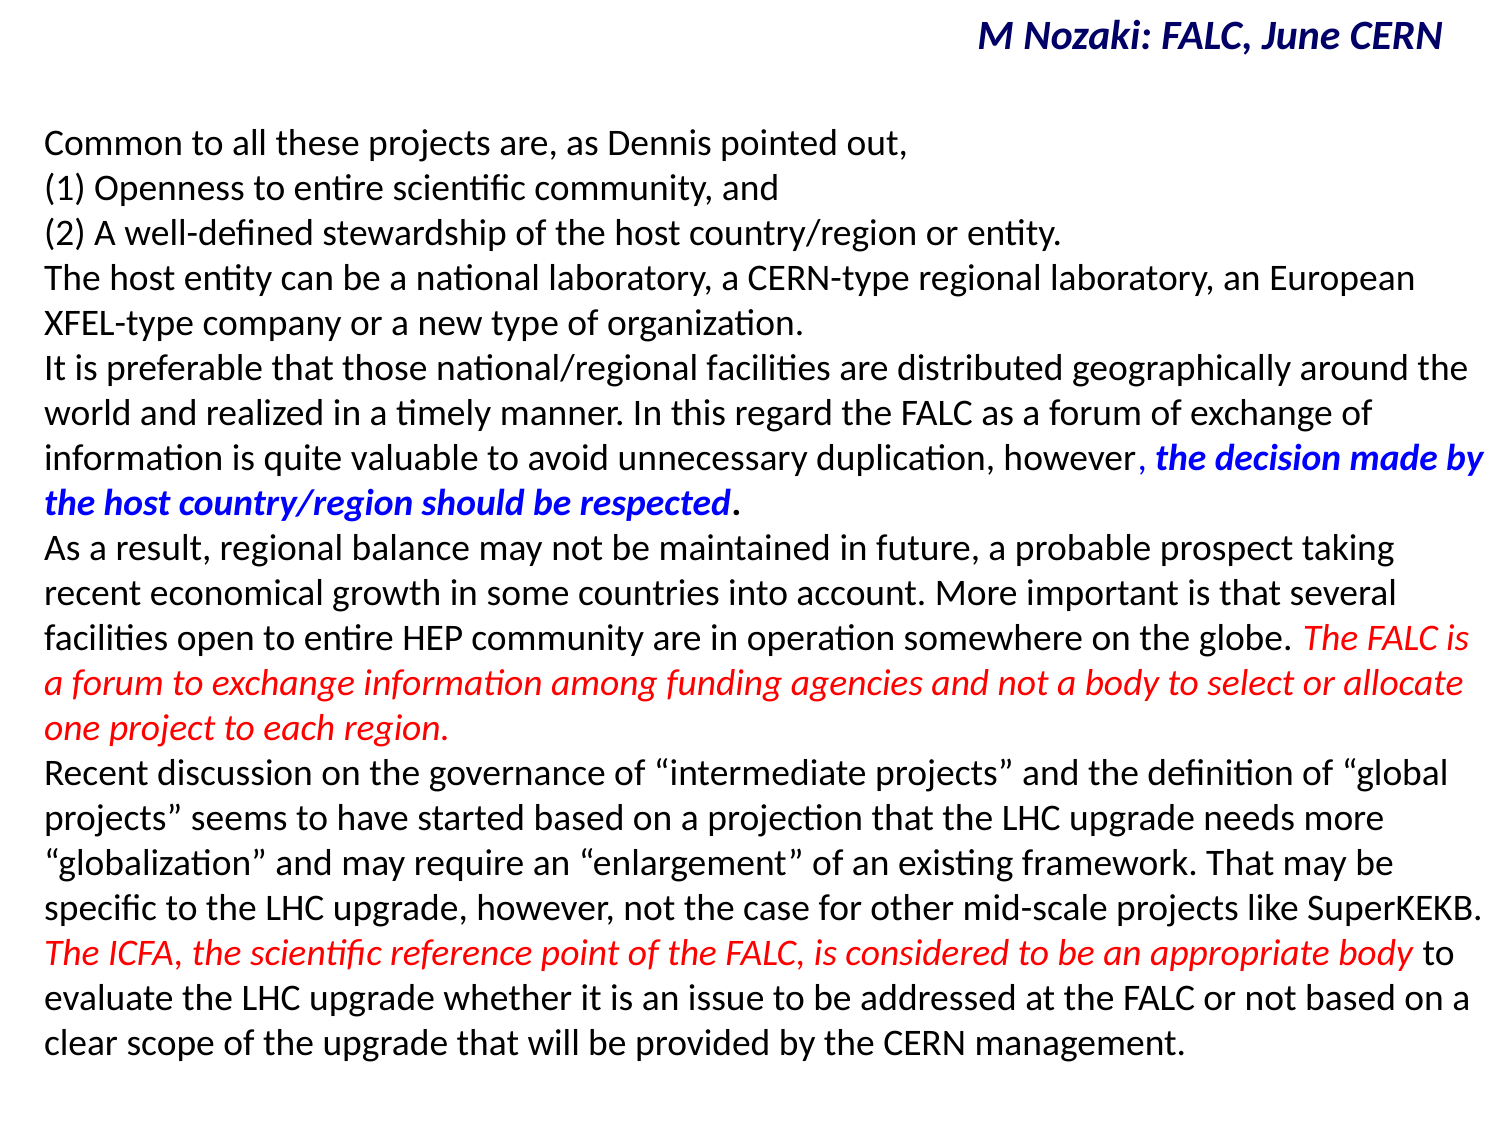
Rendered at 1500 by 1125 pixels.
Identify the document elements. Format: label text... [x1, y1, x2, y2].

text_box Common to all these projects are, as Dennis pointed out, (1) Openness to entire scientific community, and (2) A well-defined stewardship of the host country/region or entity. The host entity can be a national laboratory, a CERN-type regional laboratory, an European XFEL-type company or a new type of organization. It is preferable that those national/regional facilities are distributed geographically around the world and realized in a timely manner. In this regard the FALC as a forum of exchange of information is quite valuable to avoid unnecessary duplication, however, the decision made by the host country/region should be respected. As a result, regional balance may not be maintained in future, a probable prospect taking recent economical growth in some countries into account. More important is that several facilities open to entire HEP community are in operation somewhere on the globe. The FALC is a forum to exchange information among funding agencies and not a body to select or allocate one project to each region. Recent discussion on the governance of “intermediate projects” and the definition of “global projects” seems to have started based on a projection that the LHC upgrade needs more “globalization” and may require an “enlargement” of an existing framework. That may be specific to the LHC upgrade, however, not the case for other mid-scale projects like SuperKEKB. The ICFA, the scientific reference point of the FALC, is considered to be an appropriate body to evaluate the LHC upgrade whether it is an issue to be addressed at the FALC or not based on a clear scope of the upgrade that will be provided by the CERN management. [29, 110, 1500, 1115]
text_box M Nozaki: FALC, June CERN [962, 0, 1500, 65]
